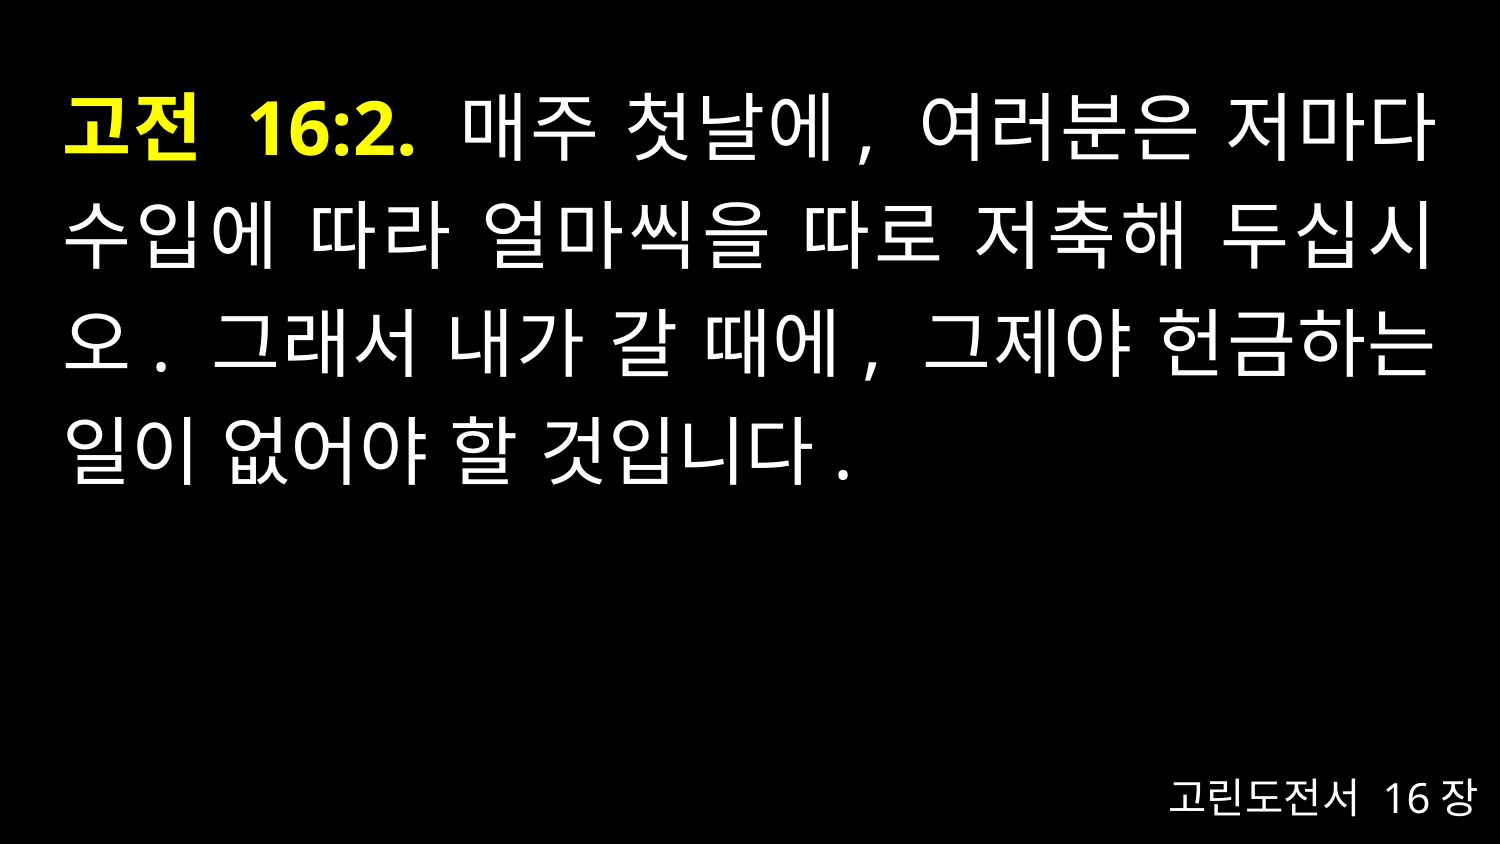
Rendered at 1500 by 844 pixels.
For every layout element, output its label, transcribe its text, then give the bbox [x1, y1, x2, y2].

title 고전 16:2. 매주 첫날에, 여러분은 저마다 수입에 따라 얼마씩을 따로 저축해 두십시오. 그래서 내가 갈 때에, 그제야 헌금하는 일이 없어야 할 것입니다. [0, 0, 1500, 844]
subtitle 고린도전서 16장 [916, 770, 1500, 844]
